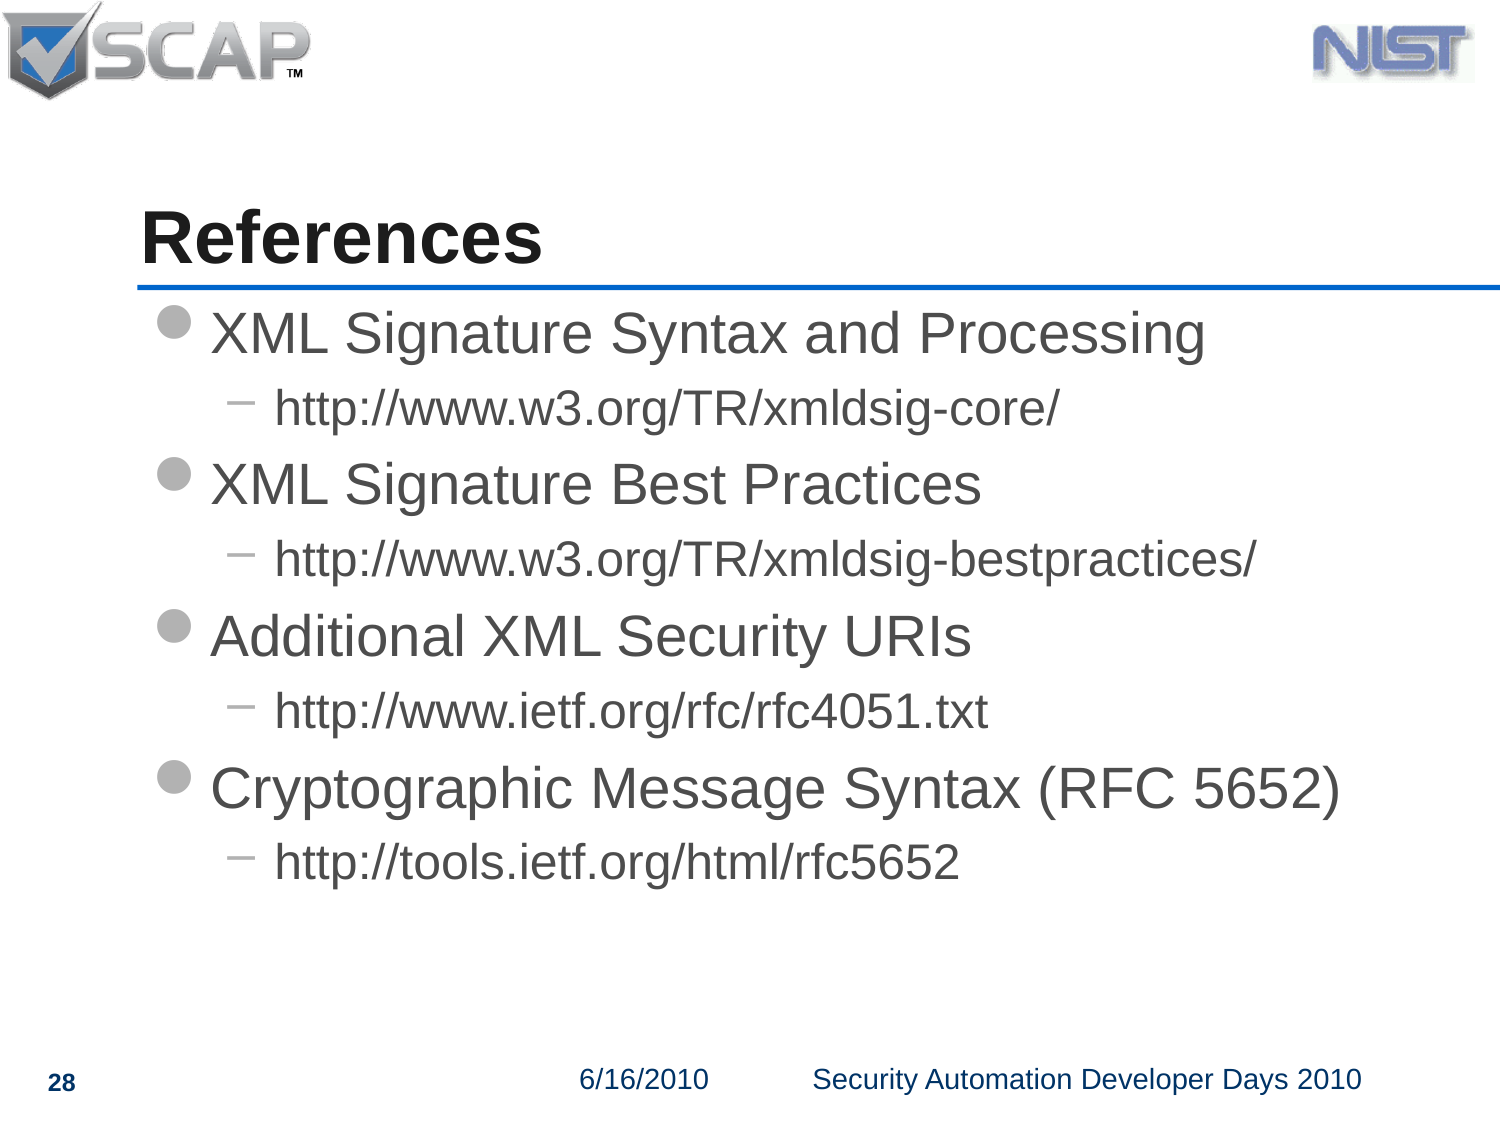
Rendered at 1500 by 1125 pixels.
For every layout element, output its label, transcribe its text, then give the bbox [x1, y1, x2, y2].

title References [124, 99, 1426, 288]
slide_number 28 [13, 1023, 111, 1105]
picture [0, 0, 313, 103]
footer Security Automation Developer Days 2010 [749, 1024, 1426, 1104]
list XML Signature Syntax and Processing http://www.w3.org/TR/xmldsig-core/ XML Signature Best Practices http://www.w3.org/TR/xmldsig-bestpractices/ Additional XML Security URIs http://www.ietf.org/rfc/rfc4051.txt Cryptographic Message Syntax (RFC 5652) http://tools.ietf.org/html/rfc5652 [137, 287, 1400, 1026]
picture [1312, 24, 1475, 83]
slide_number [374, 1026, 725, 1104]
